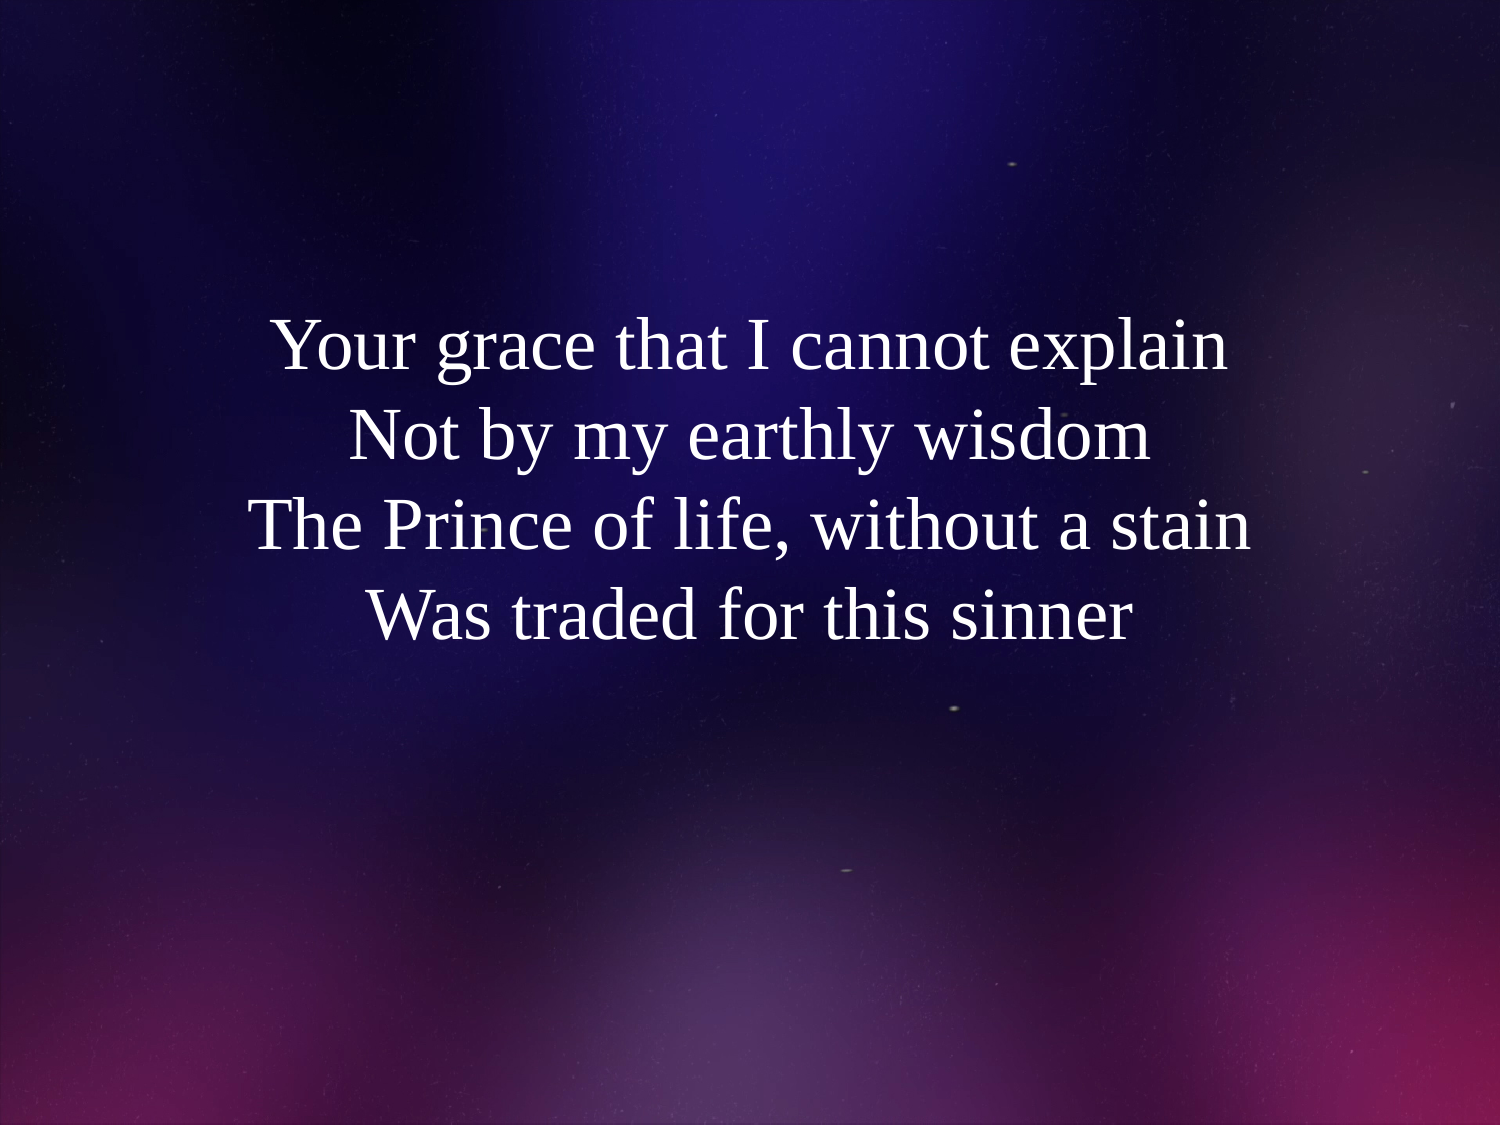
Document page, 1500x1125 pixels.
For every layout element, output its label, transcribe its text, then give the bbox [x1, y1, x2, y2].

picture [0, 0, 1500, 1125]
title Your grace that I cannot explain Not by my earthly wisdom The Prince of life, without a stain Was traded for this sinner [112, 380, 1388, 569]
